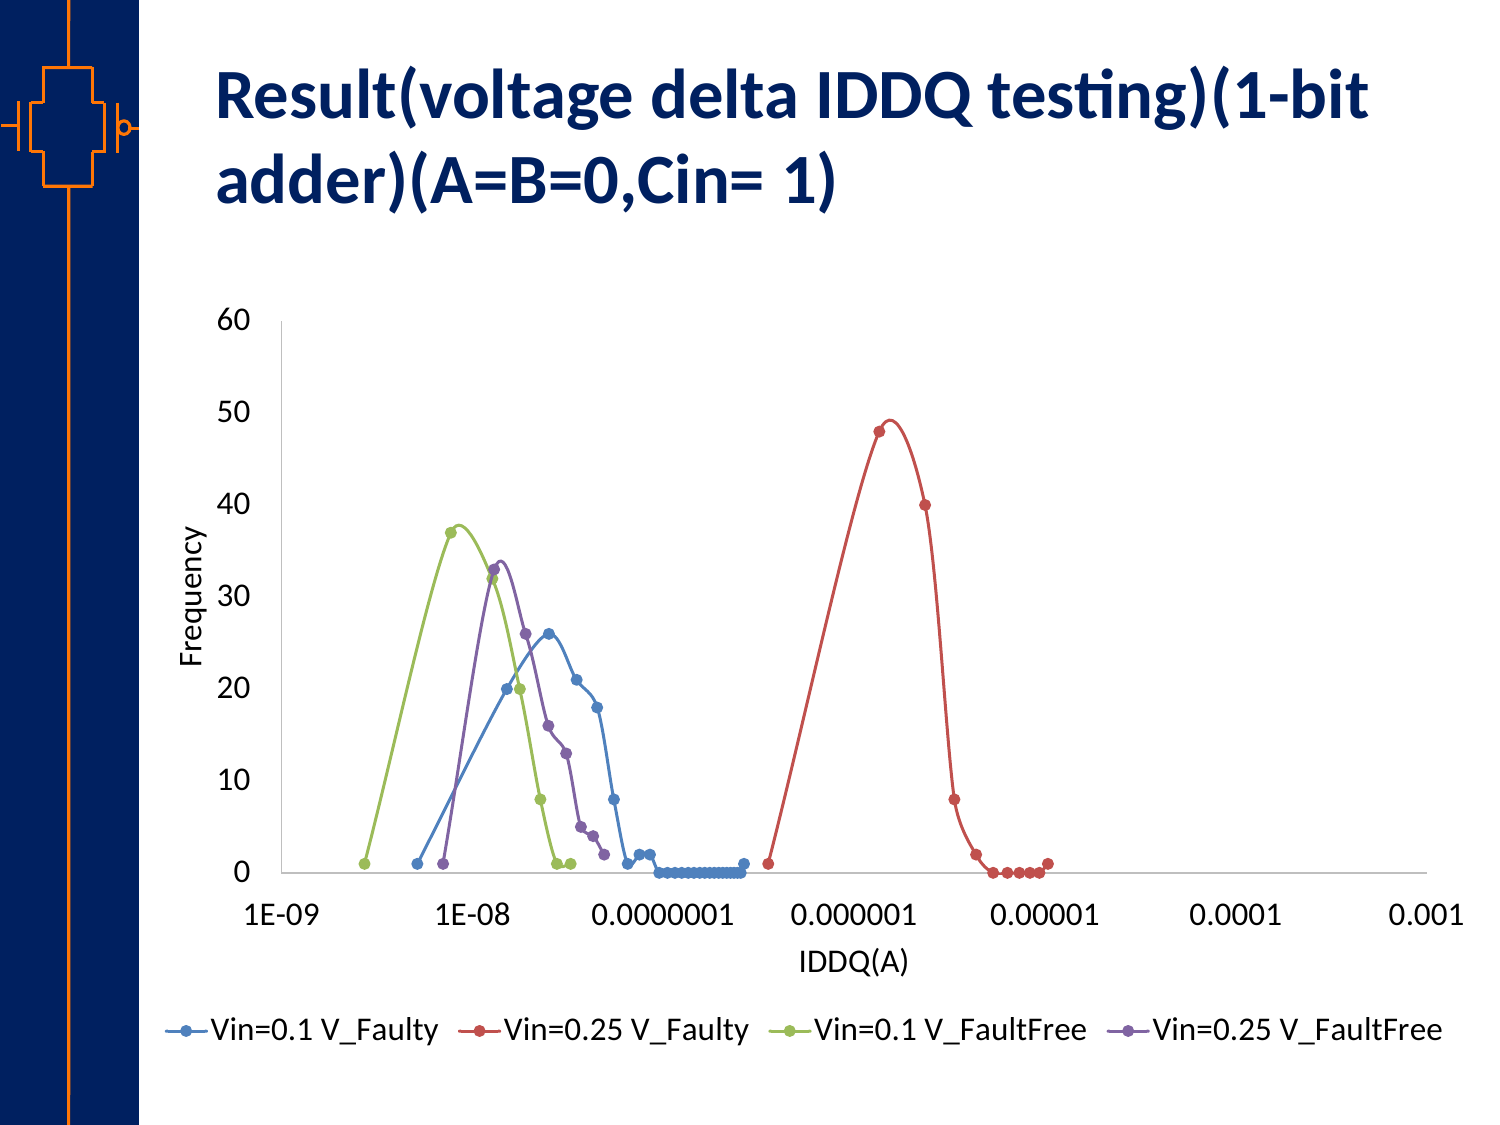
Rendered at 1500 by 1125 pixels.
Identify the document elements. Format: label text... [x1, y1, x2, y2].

picture [143, 289, 1488, 1123]
title Result(voltage delta IDDQ testing)(1-bit adder)(A=B=0,Cin= 1) [200, 37, 1488, 225]
